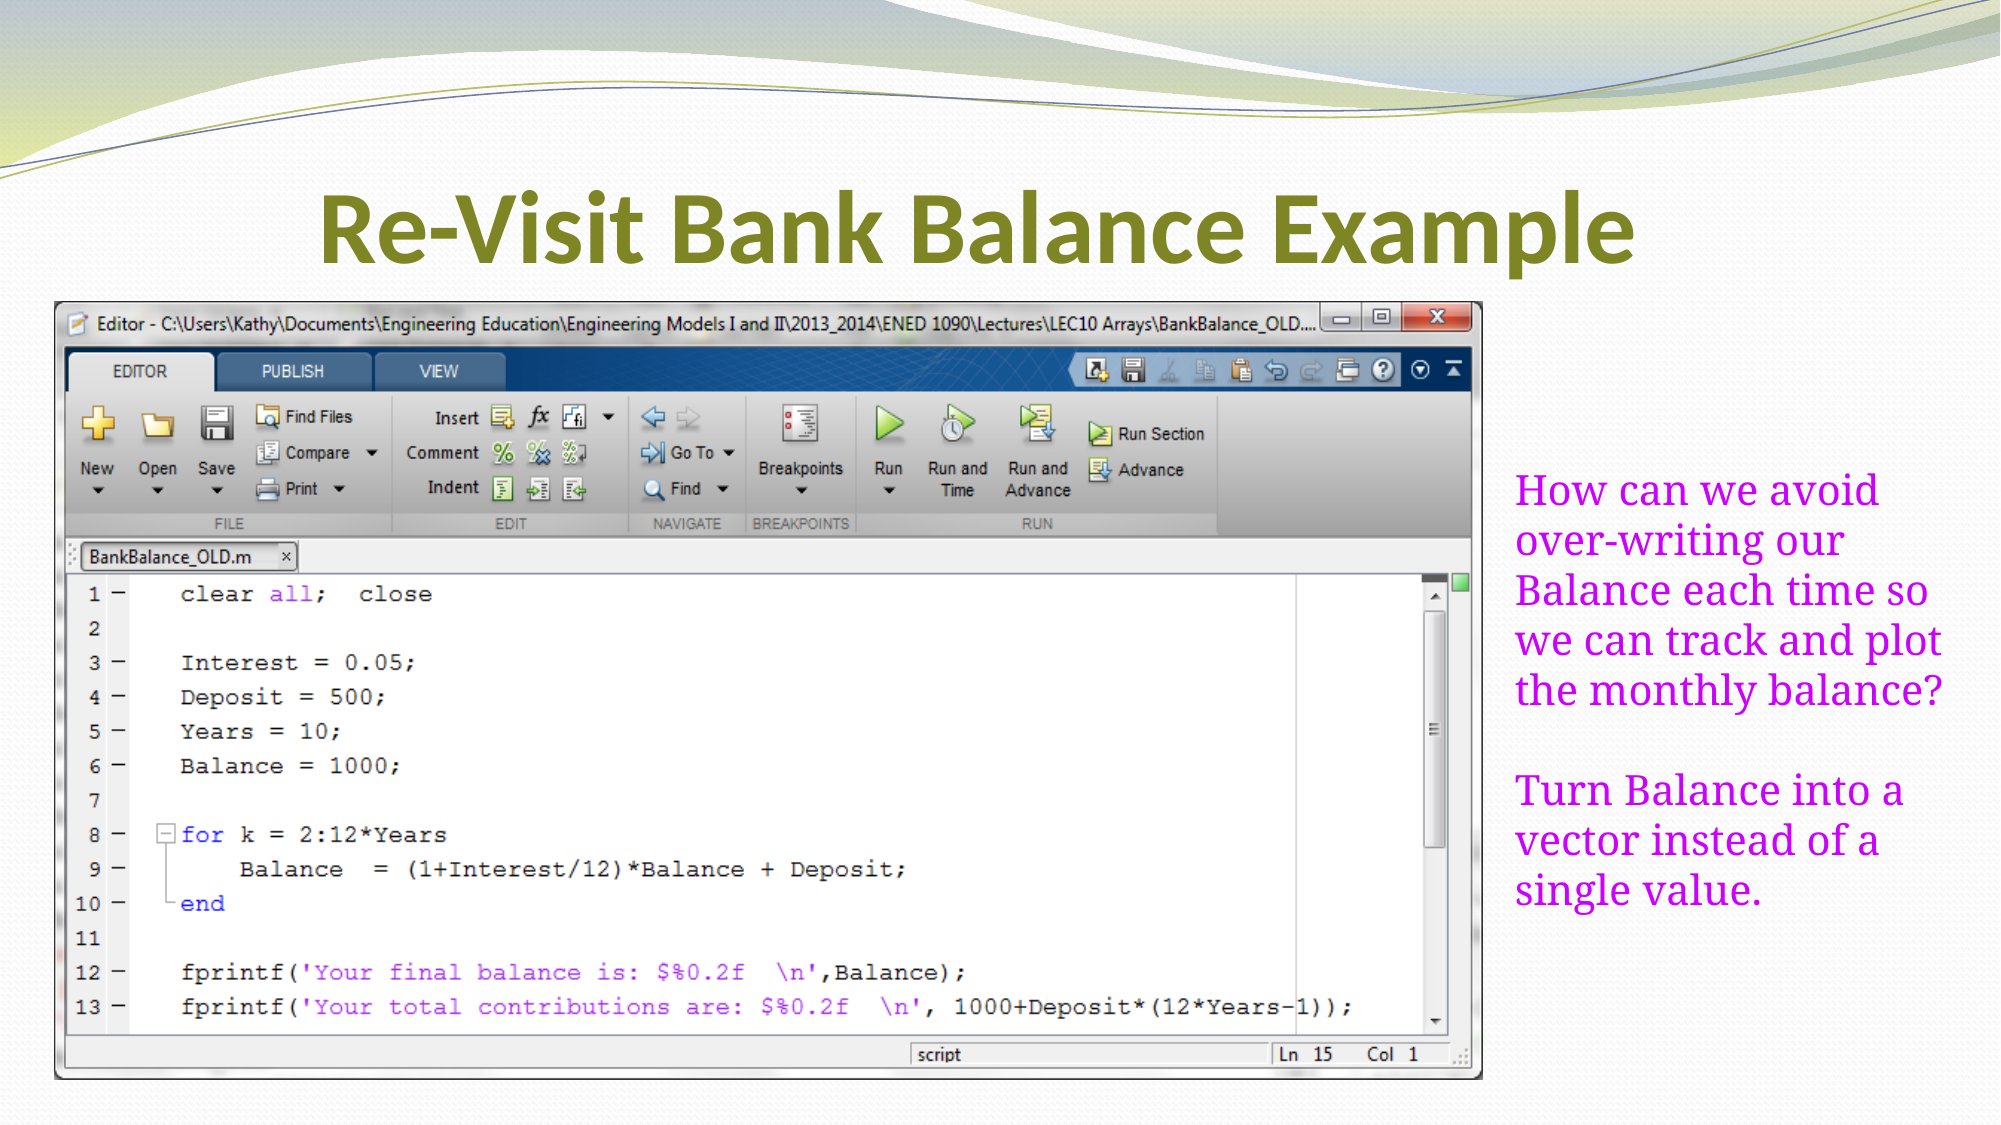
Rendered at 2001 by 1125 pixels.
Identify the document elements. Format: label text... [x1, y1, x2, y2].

picture [54, 300, 1483, 1080]
title Re-Visit Bank Balance Example [303, 96, 1654, 285]
text_box How can we avoid over-writing our Balance each time so we can track and plot the monthly balance? Turn Balance into a vector instead of a single value. [1500, 456, 2000, 922]
